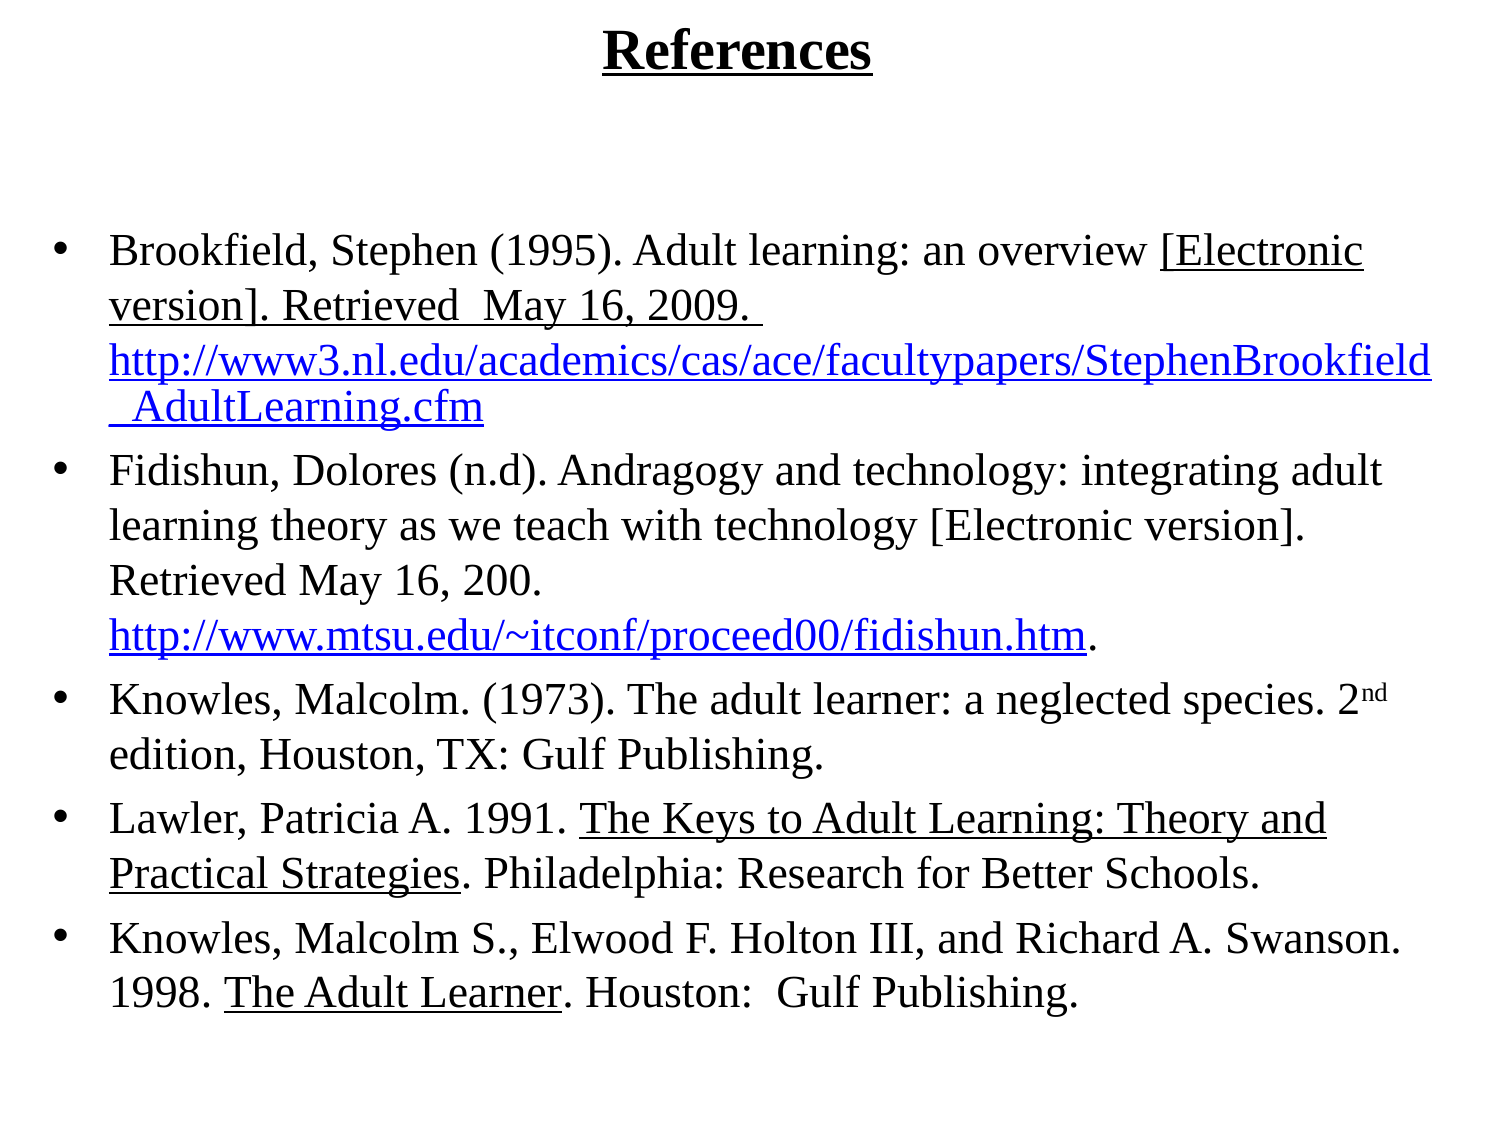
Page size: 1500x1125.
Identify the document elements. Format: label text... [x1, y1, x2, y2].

list Brookfield, Stephen (1995). Adult learning: an overview [Electronic version]. Retrieved May 16, 2009. http://www3.nl.edu/academics/cas/ace/facultypapers/StephenBrookfield_AdultLearning.cfm Fidishun, Dolores (n.d). Andragogy and technology: integrating adult learning theory as we teach with technology [Electronic version]. Retrieved May 16, 200. http://www.mtsu.edu/~itconf/proceed00/fidishun.htm. Knowles, Malcolm. (1973). The adult learner: a neglected species. 2nd edition, Houston, TX: Gulf Publishing. Lawler, Patricia A. 1991. The Keys to Adult Learning: Theory and Practical Strategies. Philadelphia: Research for Better Schools. Knowles, Malcolm S., Elwood F. Holton III, and Richard A. Swanson. 1998. The Adult Learner. Houston: Gulf Publishing. [37, 212, 1463, 1100]
title References [62, 0, 1413, 105]
